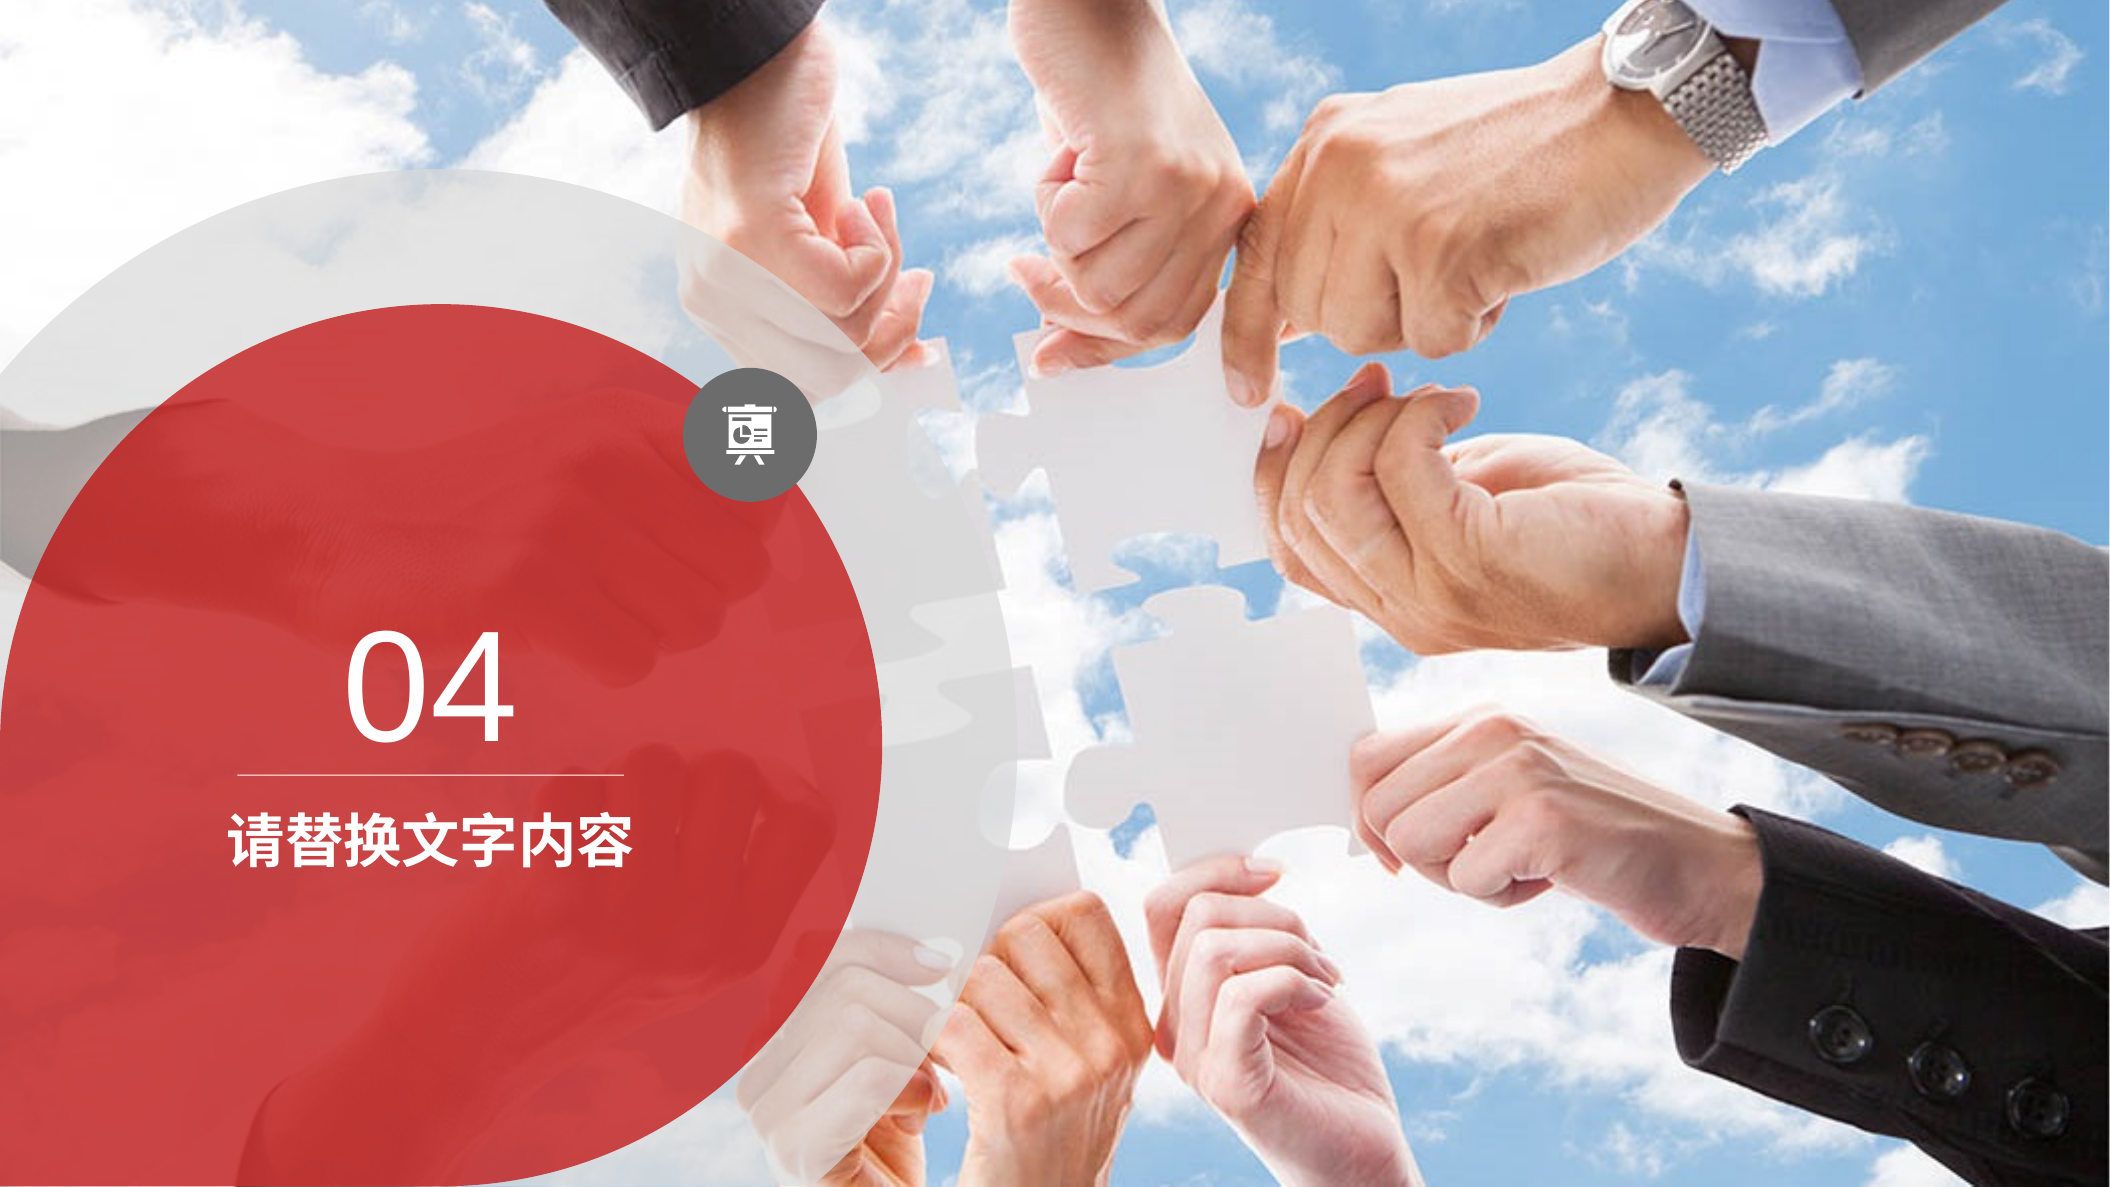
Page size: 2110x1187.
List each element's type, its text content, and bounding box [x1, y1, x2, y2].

text_box 04 [327, 776, 534, 780]
text_box 04 [327, 575, 534, 775]
text_box [0, 0, 2110, 1187]
text_box [0, 304, 883, 1187]
text_box 请替换文字内容 [158, 804, 704, 875]
text_box [0, 168, 1018, 1187]
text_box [682, 367, 817, 502]
